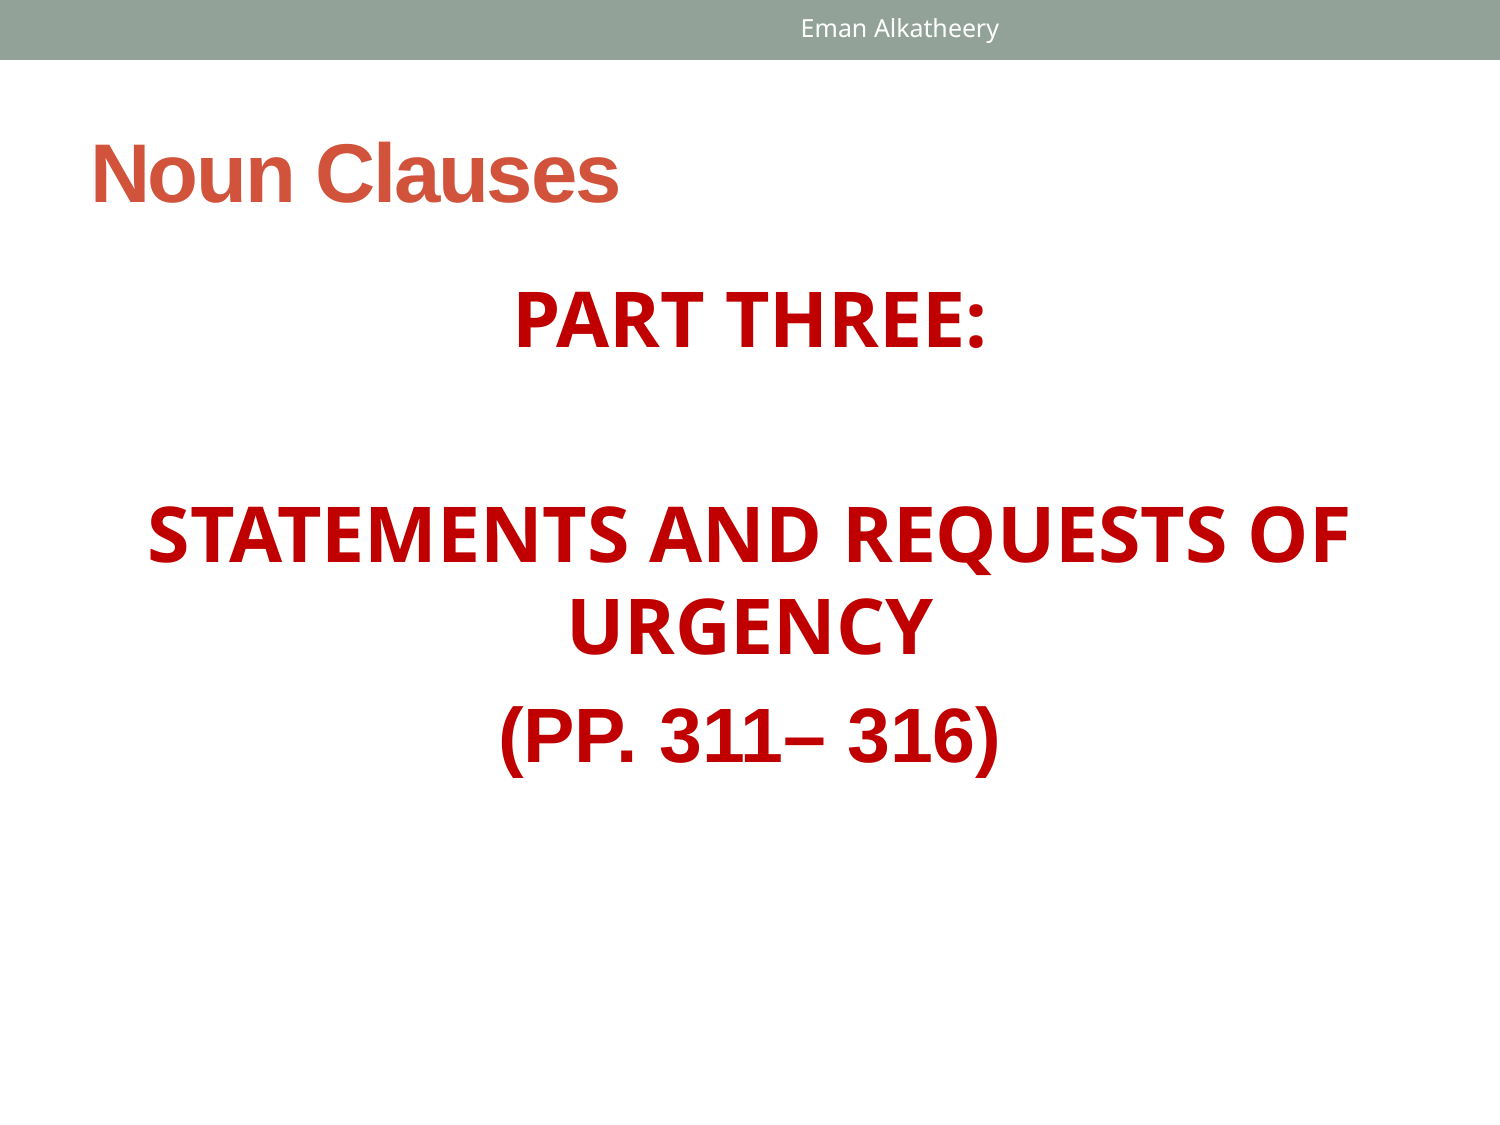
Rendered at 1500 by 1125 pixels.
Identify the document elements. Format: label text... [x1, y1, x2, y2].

footer Eman Alkatheery [562, 3, 1238, 57]
title Noun Clauses [75, 87, 1425, 250]
list PART THREE: STATEMENTS AND REQUESTS OF URGENCY (PP. 311– 316) [75, 262, 1425, 1063]
